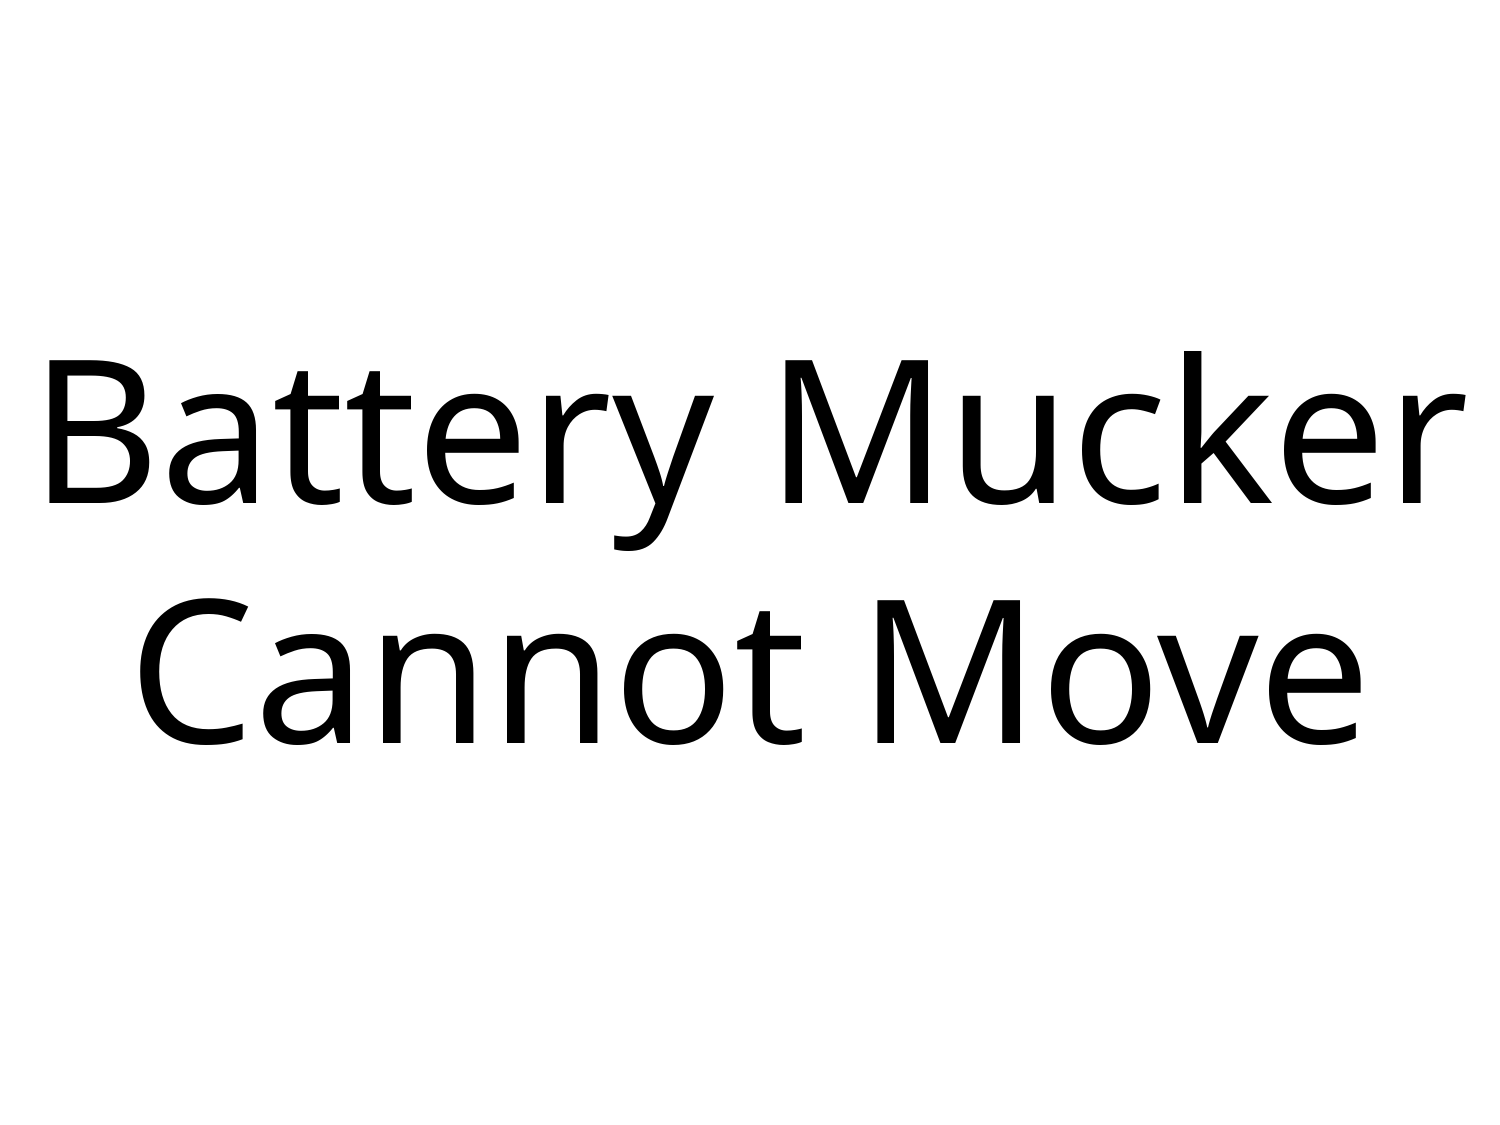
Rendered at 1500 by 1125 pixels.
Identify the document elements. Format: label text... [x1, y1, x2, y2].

title Battery Mucker Cannot Move [0, 450, 1500, 638]
